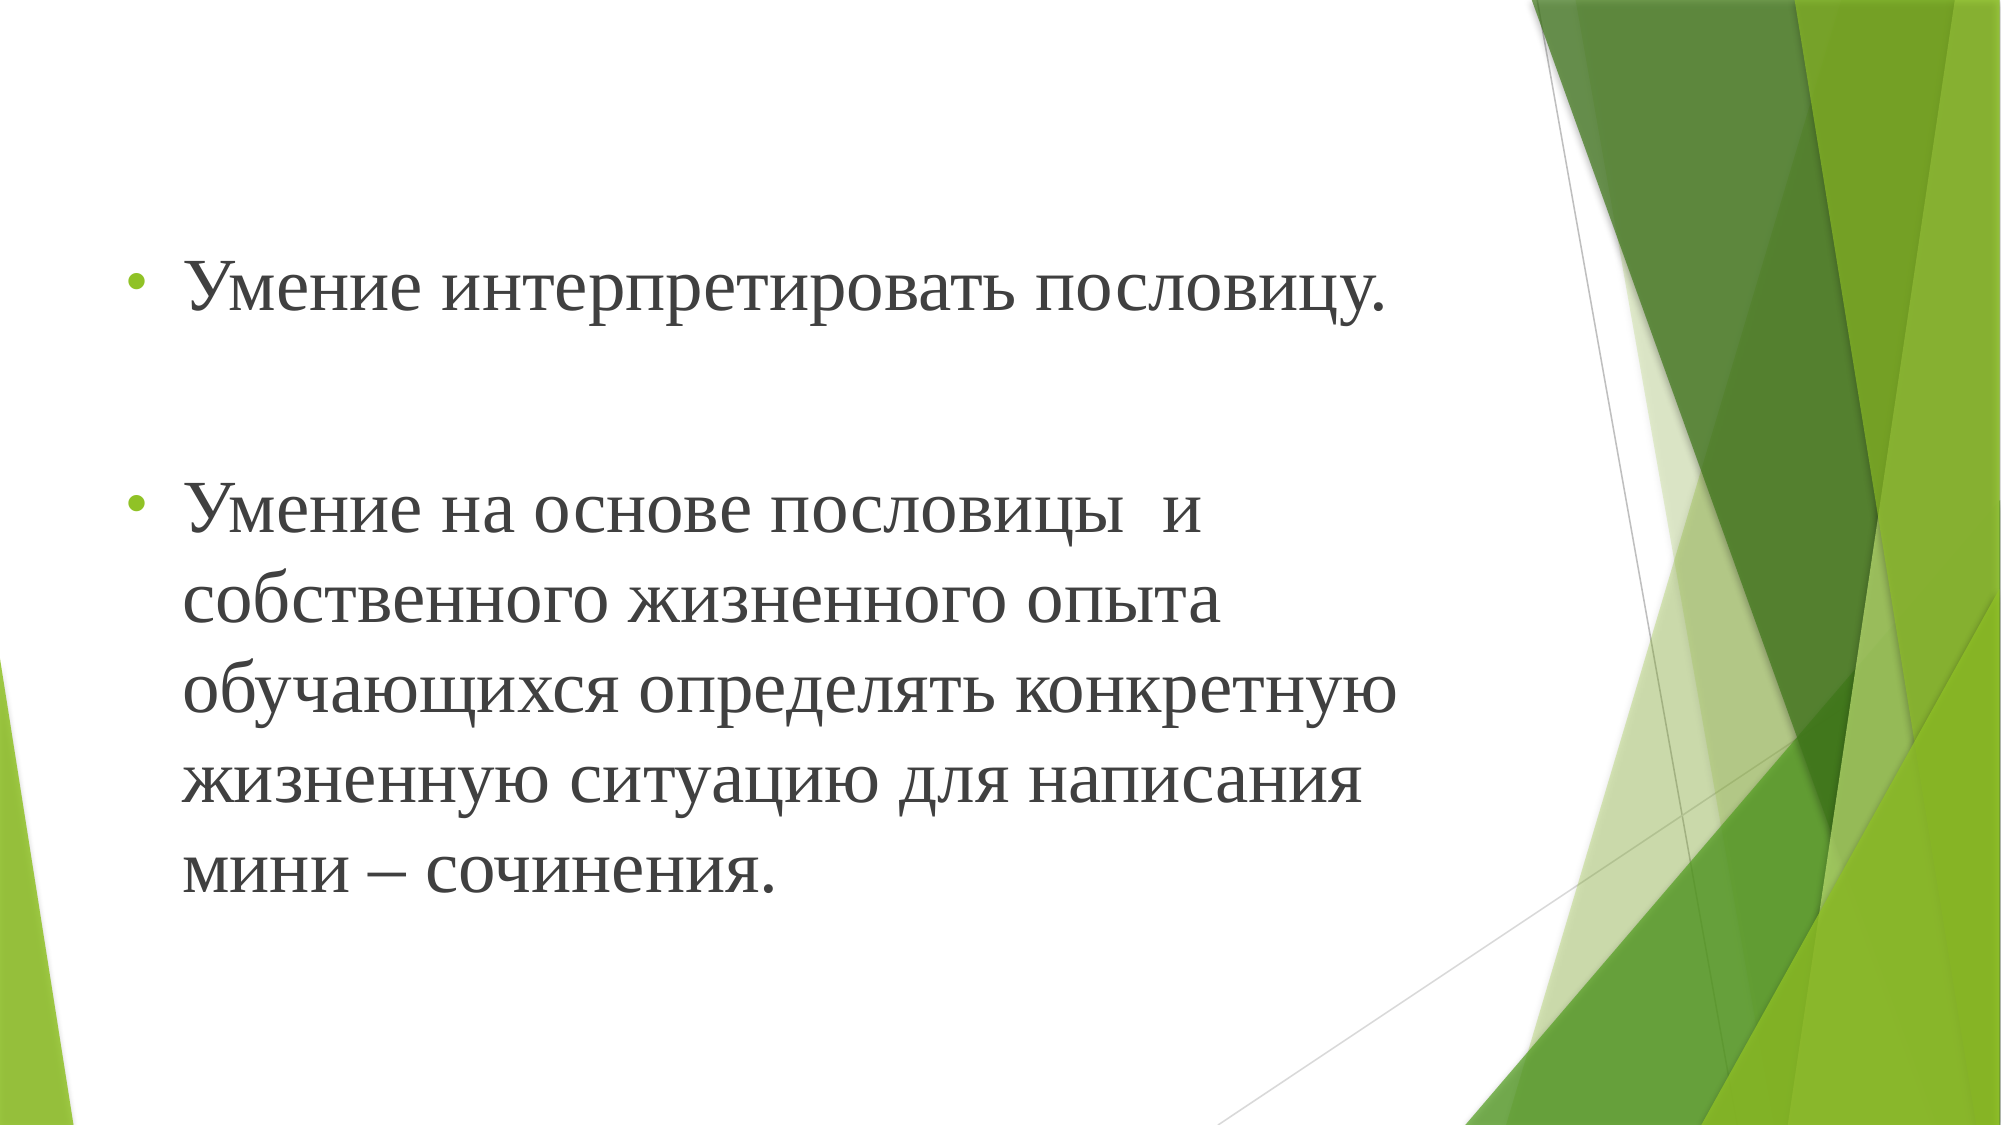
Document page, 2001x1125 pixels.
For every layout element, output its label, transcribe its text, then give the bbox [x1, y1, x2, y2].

list Умение интерпретировать пословицу. Умение на основе пословицы и собственного жизненного опыта обучающихся определять конкретную жизненную ситуацию для написания мини – сочинения. [111, 228, 1522, 992]
